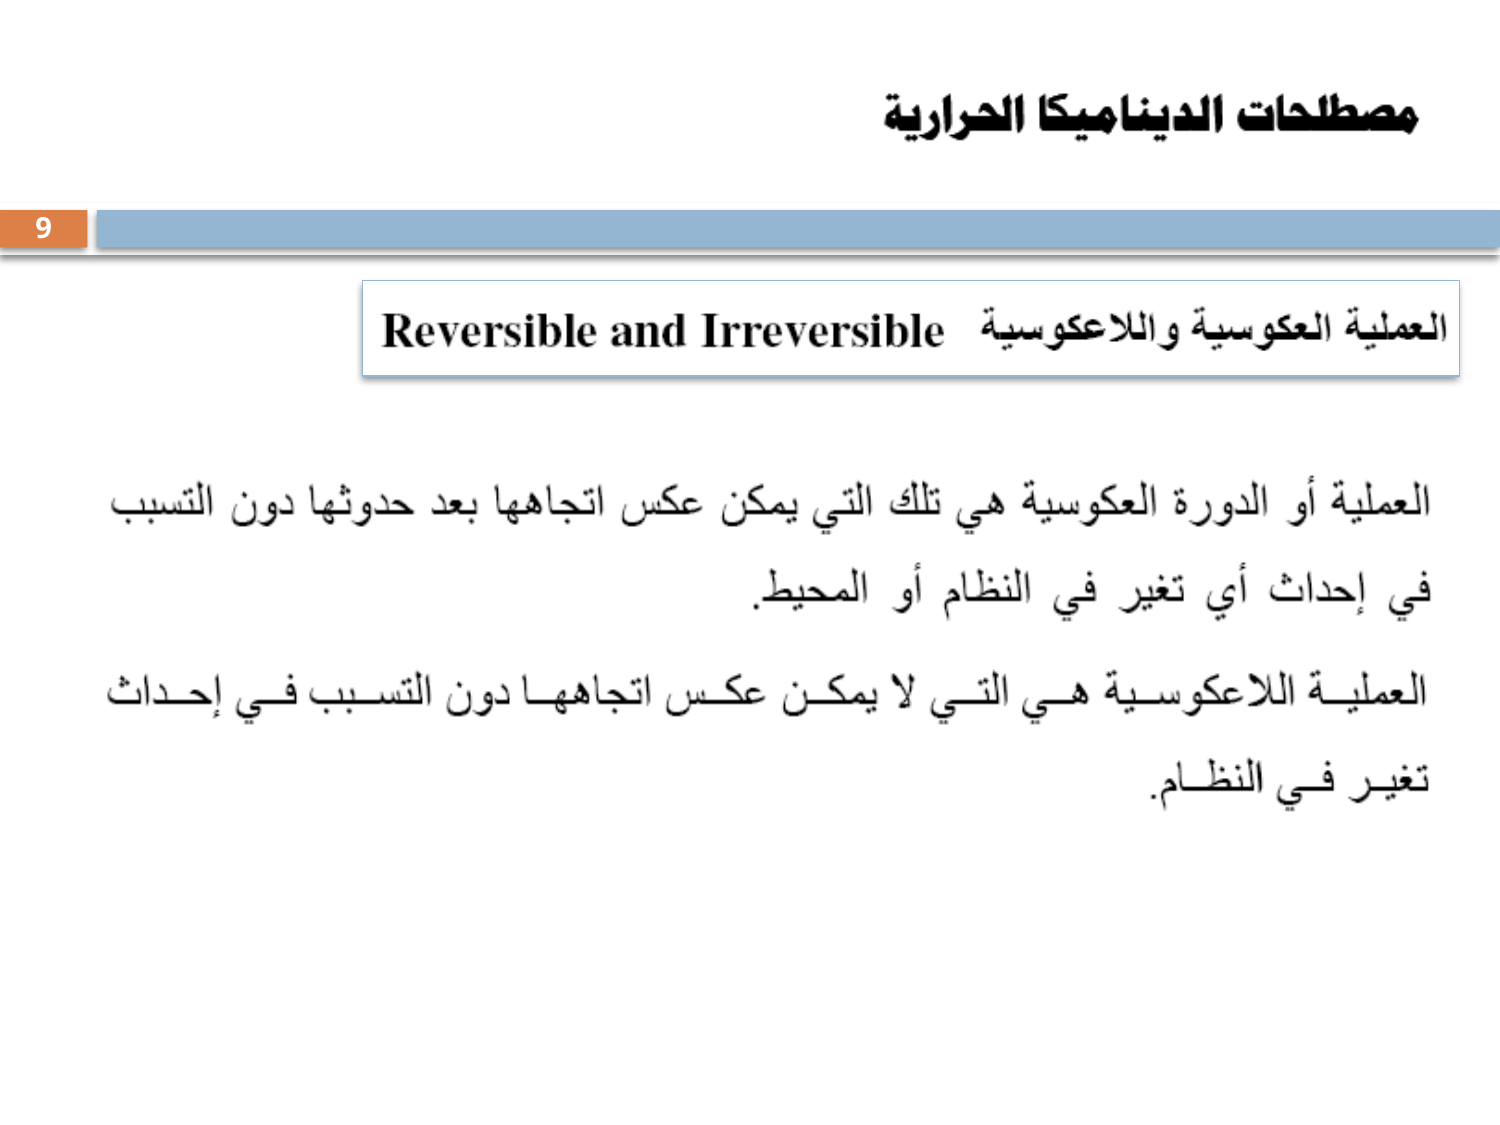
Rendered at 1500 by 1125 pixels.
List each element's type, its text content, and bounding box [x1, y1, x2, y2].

slide_number 9 [0, 208, 88, 249]
picture [81, 445, 1460, 868]
picture [855, 69, 1431, 173]
picture [362, 280, 1460, 376]
